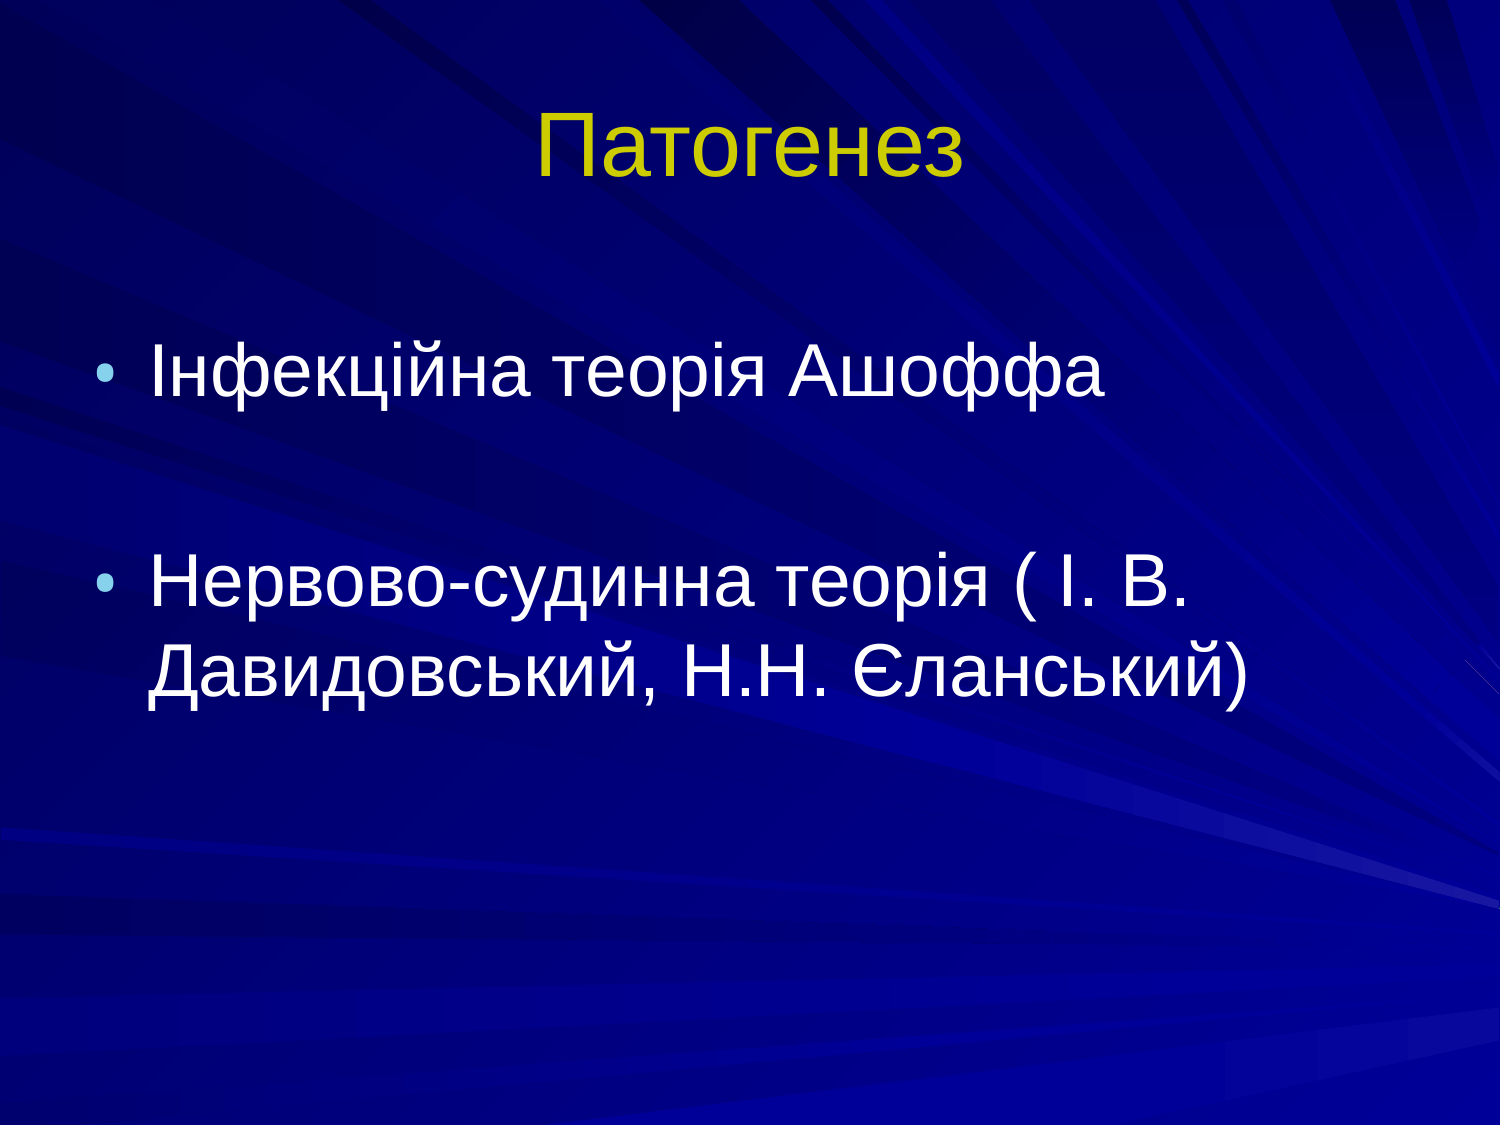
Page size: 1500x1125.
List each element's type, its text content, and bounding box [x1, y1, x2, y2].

title Патогенез [75, 45, 1425, 234]
list Інфекційна теорія Ашоффа Нервово-судинна теорія ( І. В. Давидовський, Н.Н. Єланський) [76, 314, 1427, 935]
